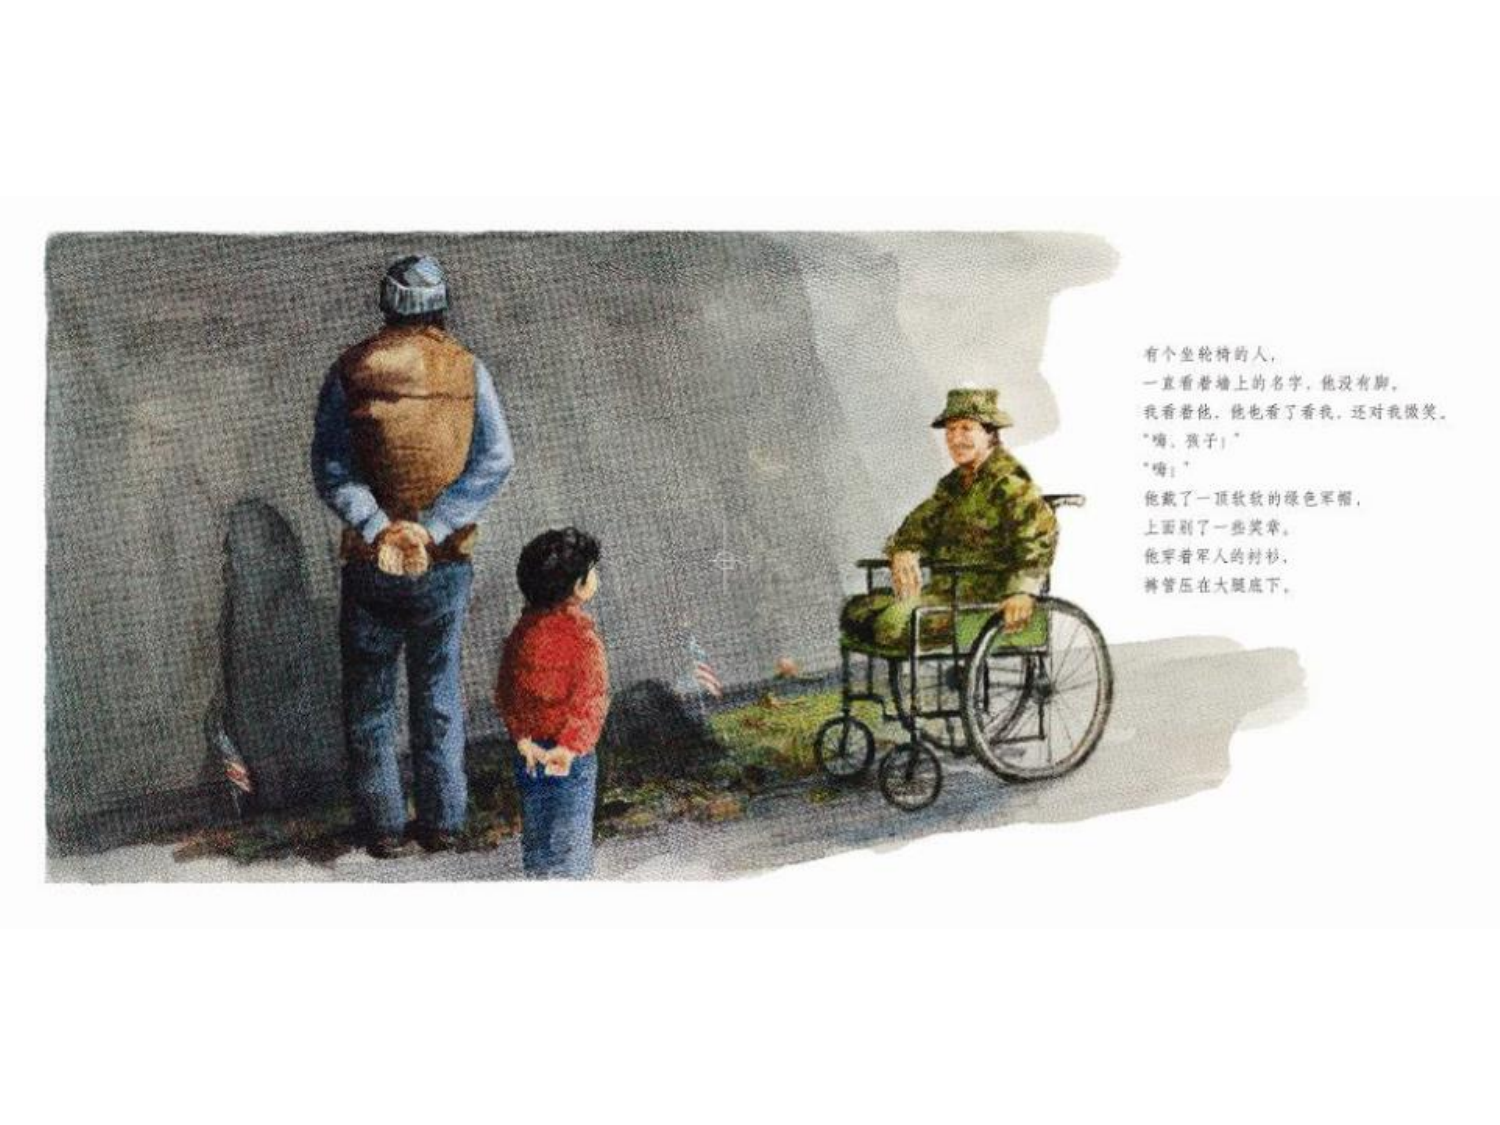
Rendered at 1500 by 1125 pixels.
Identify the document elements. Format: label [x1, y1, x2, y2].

picture [0, 196, 1500, 929]
